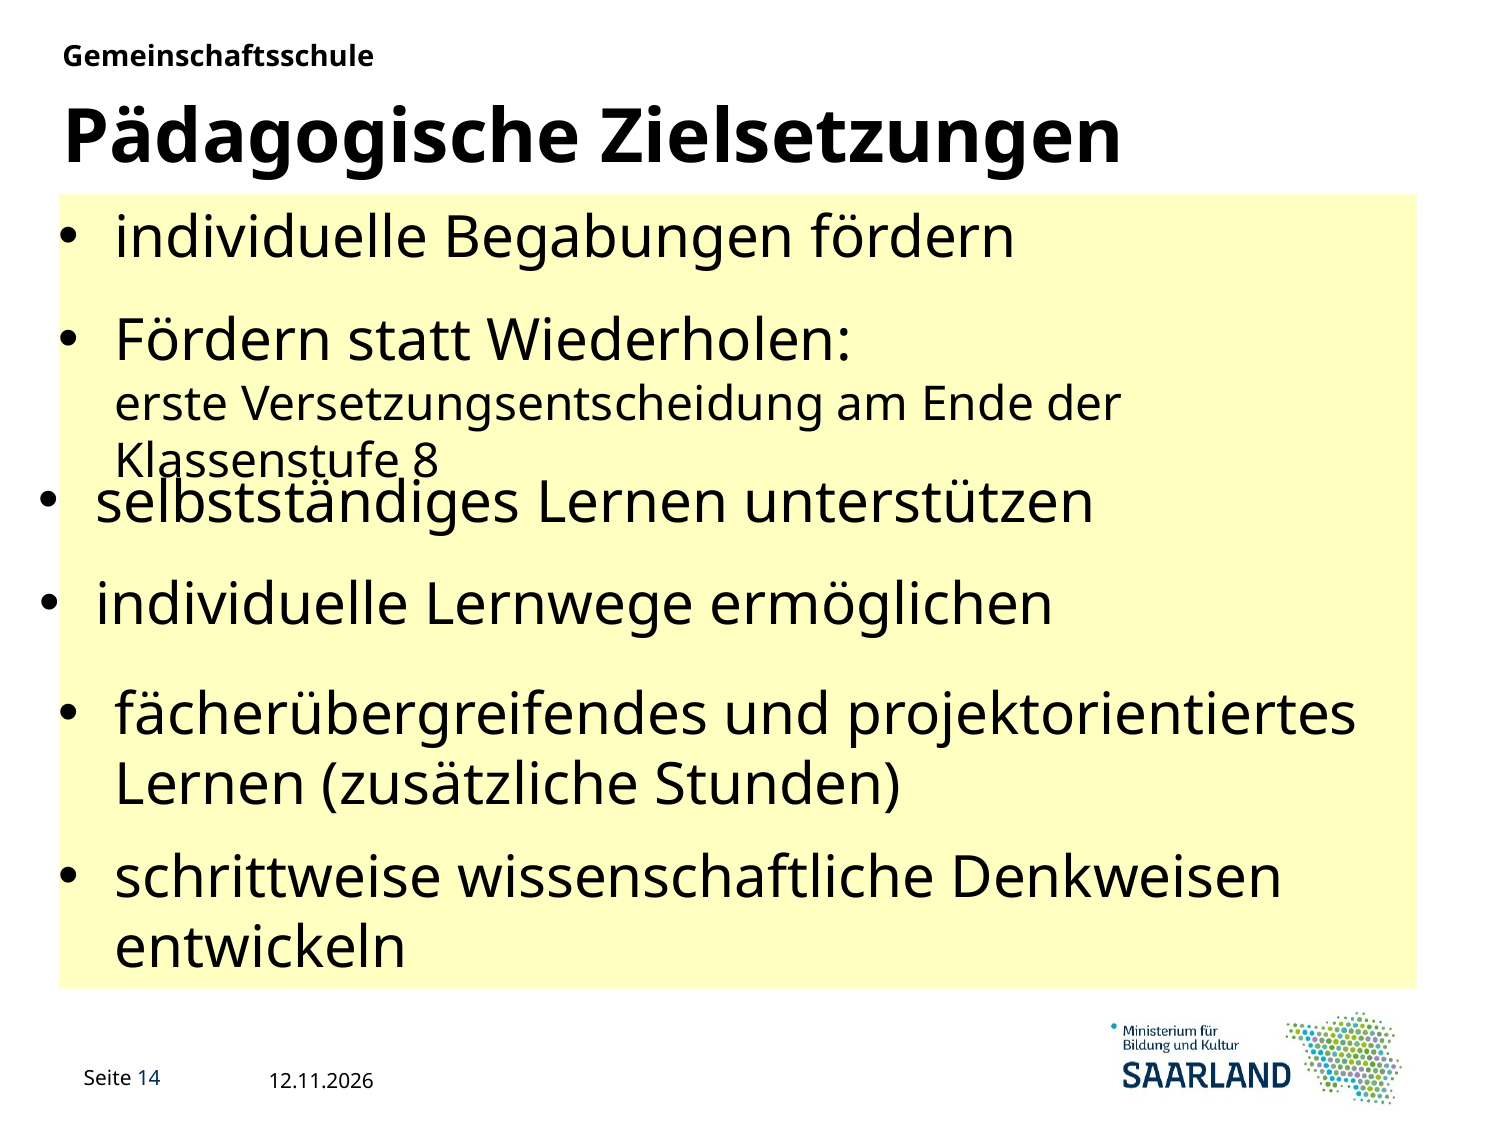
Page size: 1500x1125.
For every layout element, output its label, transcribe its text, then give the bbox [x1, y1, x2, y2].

text_box schrittweise wissenschaftliche Denkweisen entwickeln [41, 832, 1402, 987]
picture [1104, 999, 1414, 1125]
text_box individuelle Begabungen fördern [41, 191, 1402, 277]
text_box Gemeinschaftsschule Pädagogische Zielsetzungen [47, 29, 1140, 185]
text_box Fördern statt Wiederholen: erste Versetzungsentscheidung am Ende der Klassenstufe 8 [41, 295, 1436, 495]
text_box [58, 194, 1417, 295]
text_box selbstständiges Lernen unterstützen [21, 456, 1111, 541]
text_box individuelle Lernwege ermöglichen [22, 559, 1070, 645]
text_box [58, 495, 1417, 989]
text_box fächerübergreifendes und projektorientiertes Lernen (zusätzliche Stunden) [41, 668, 1392, 824]
